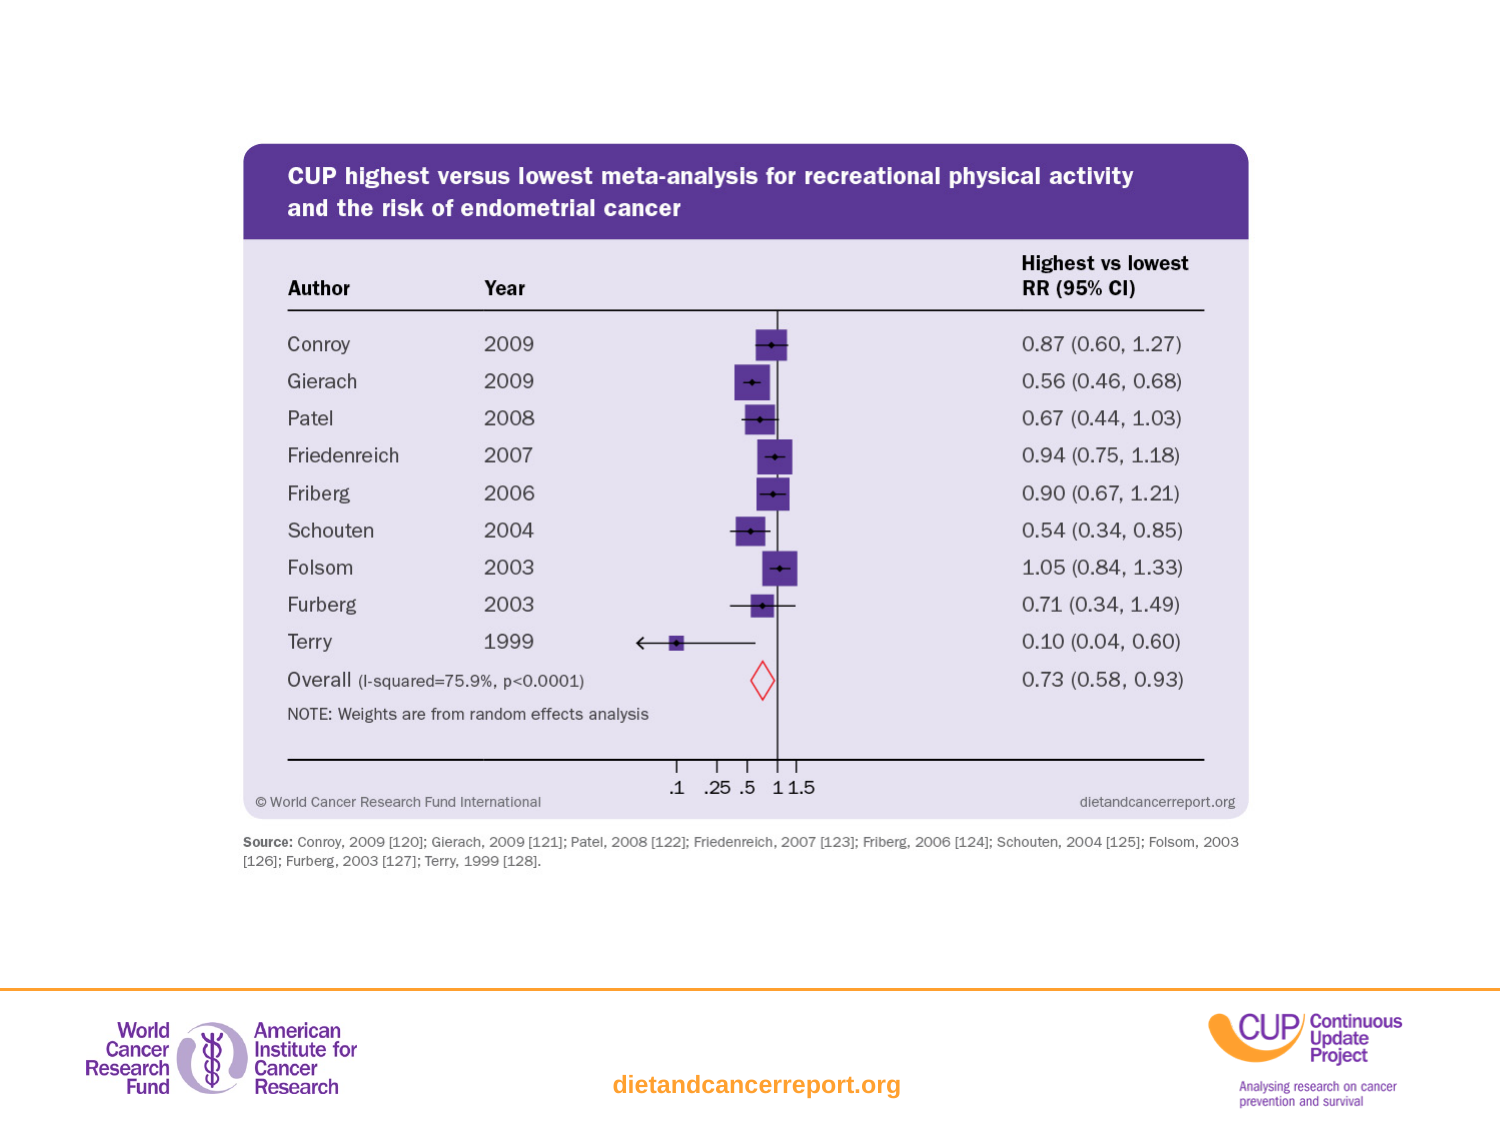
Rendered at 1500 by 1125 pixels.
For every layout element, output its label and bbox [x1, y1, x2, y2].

picture [86, 1022, 357, 1094]
picture [214, 114, 1278, 896]
picture [1207, 1013, 1403, 1109]
